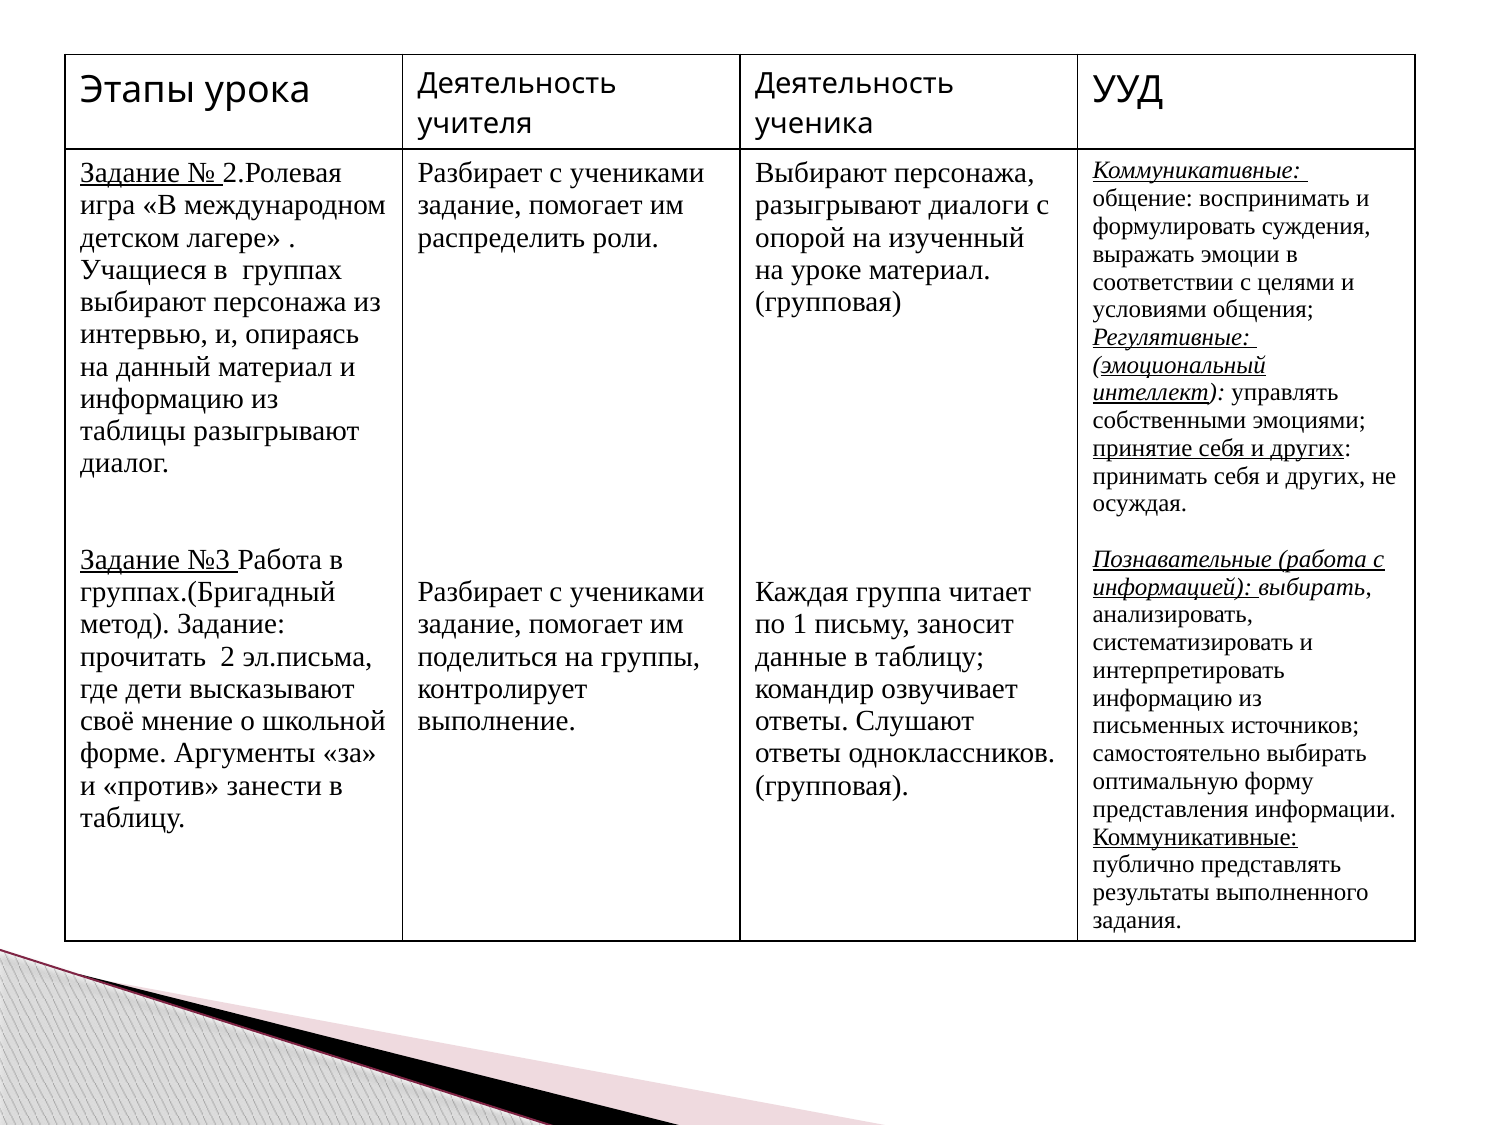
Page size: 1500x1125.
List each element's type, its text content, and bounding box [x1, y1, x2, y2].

table_header УУД [1078, 55, 1414, 148]
table_cell Коммуникативные: общение: воспринимать и формулировать суждения, выражать эмоции в соответствии с целями и условиями общения; Регулятивные: (эмоциональный интеллект): управлять собственными эмоциями; принятие себя и других: принимать себя и других, не осуждая. Познавательные (работа с информацией): выбирать, анализировать, систематизировать и интерпретировать информацию из письменных источников; самостоятельно выбирать оптимальную форму представления информации. Коммуникативные: публично представлять результаты выполненного задания. [1078, 150, 1414, 940]
table_header Этапы урока [66, 55, 402, 148]
table_header Деятельность ученика [741, 55, 1077, 148]
table_header Деятельность учителя [403, 55, 739, 148]
table_cell Разбирает с учениками задание, помогает им распределить роли. Разбирает с учениками задание, помогает им поделиться на группы, контролирует выполнение. [403, 150, 739, 940]
table_cell Задание № 2.Ролевая игра «В международном детском лагере» . Учащиеся в группах выбирают персонажа из интервью, и, опираясь на данный материал и информацию из таблицы разыгрывают диалог. Задание №3 Работа в группах.(Бригадный метод). Задание: прочитать 2 эл.письма, где дети высказывают своё мнение о школьной форме. Аргументы «за» и «против» занести в таблицу. [66, 150, 402, 940]
table_cell Выбирают персонажа, разыгрывают диалоги с опорой на изученный на уроке материал. (групповая) Каждая группа читает по 1 письму, заносит данные в таблицу; командир озвучивает ответы. Слушают ответы одноклассников. (групповая). [741, 150, 1077, 940]
